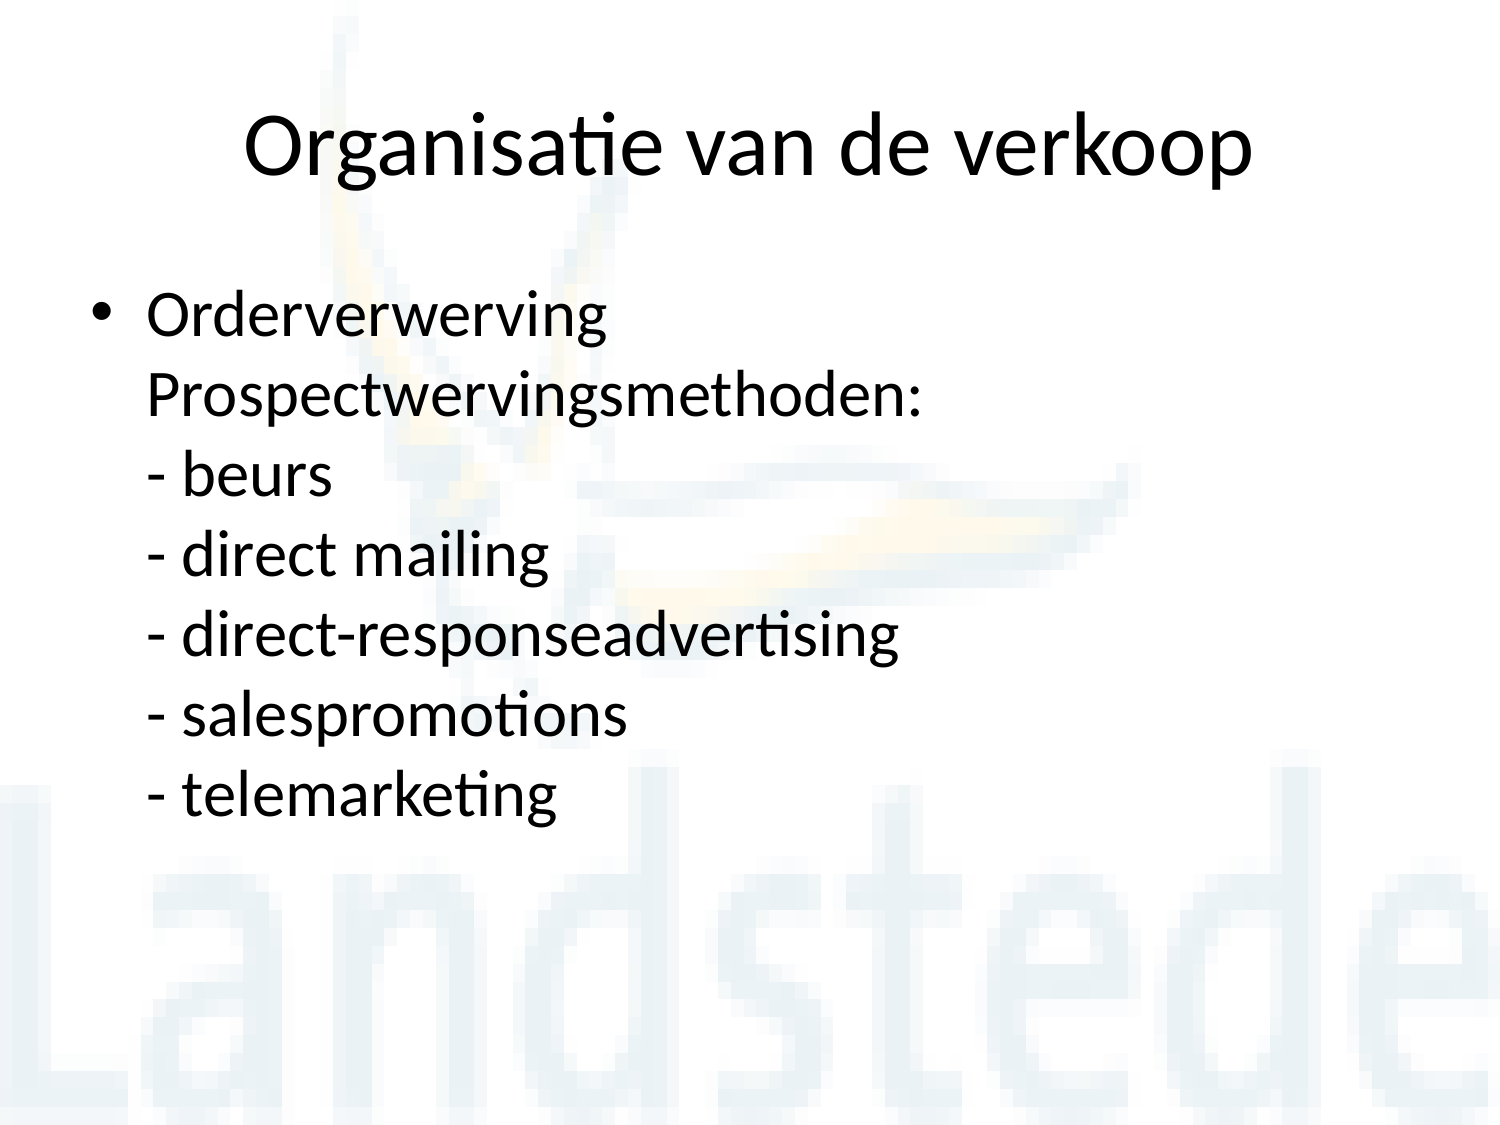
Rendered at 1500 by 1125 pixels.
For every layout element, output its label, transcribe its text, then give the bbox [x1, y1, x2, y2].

list Orderverwerving Prospectwervingsmethoden: - beurs - direct mailing - direct-responseadvertising - salespromotions - telemarketing [75, 262, 1425, 1005]
title Organisatie van de verkoop [75, 45, 1425, 233]
